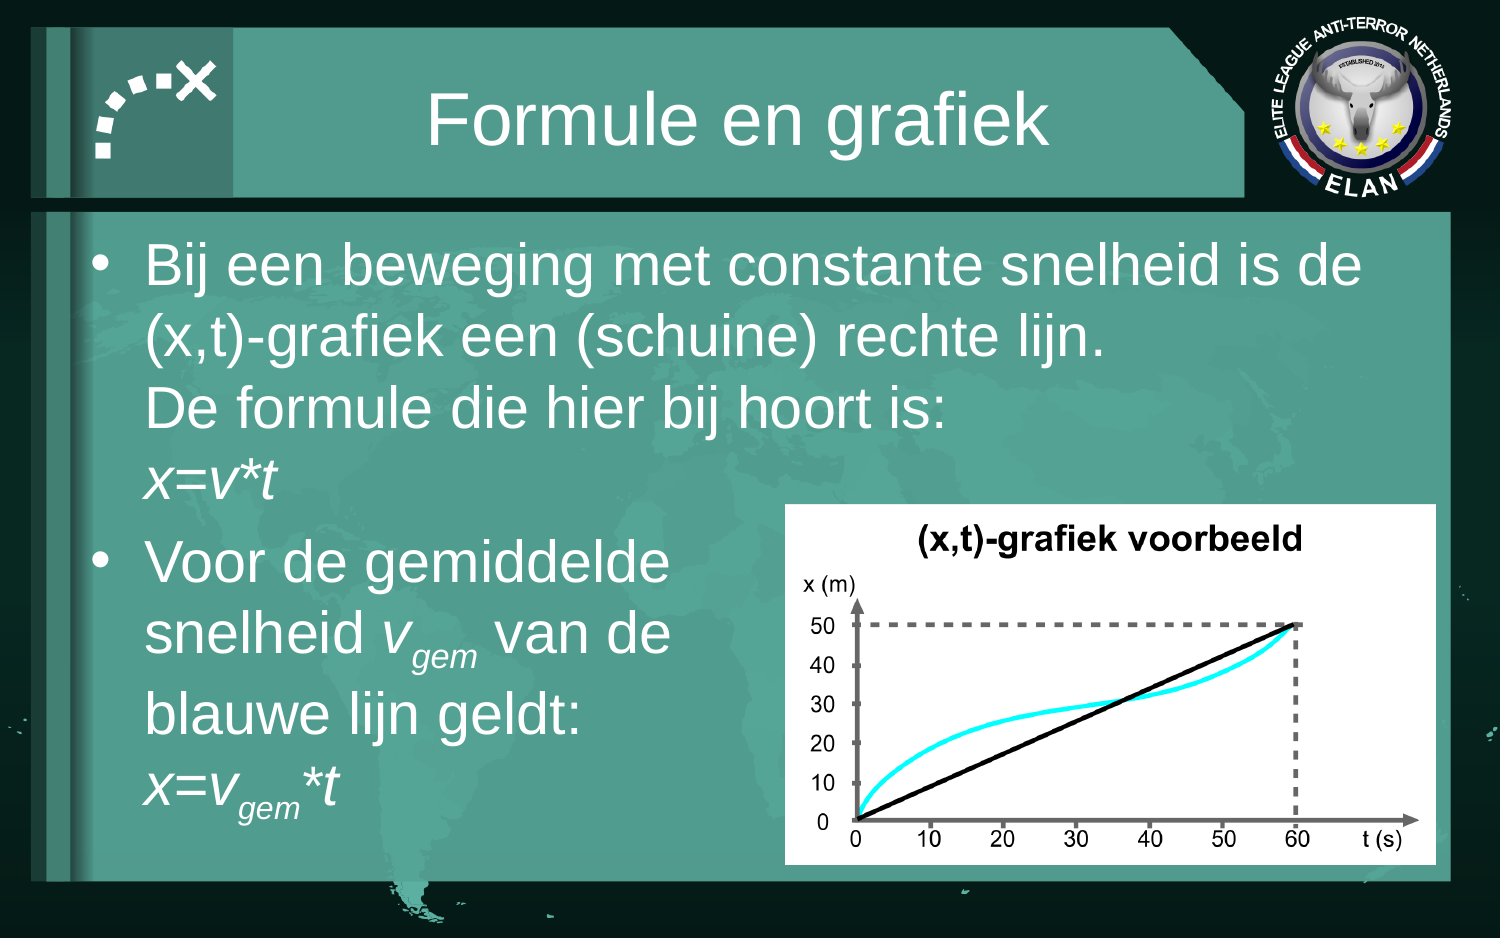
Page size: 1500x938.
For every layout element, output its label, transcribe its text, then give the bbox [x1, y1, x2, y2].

picture [0, 0, 1500, 938]
title Formule en grafiek [230, 37, 1247, 194]
list Bij een beweging met constante snelheid is de (x,t)-grafiek een (schuine) rechte lijn. De formule die hier bij hoort is: x=v*t Voor de gemiddelde snelheid vgem van de blauwe lijn geldt: x=vgem*t [75, 218, 1447, 838]
